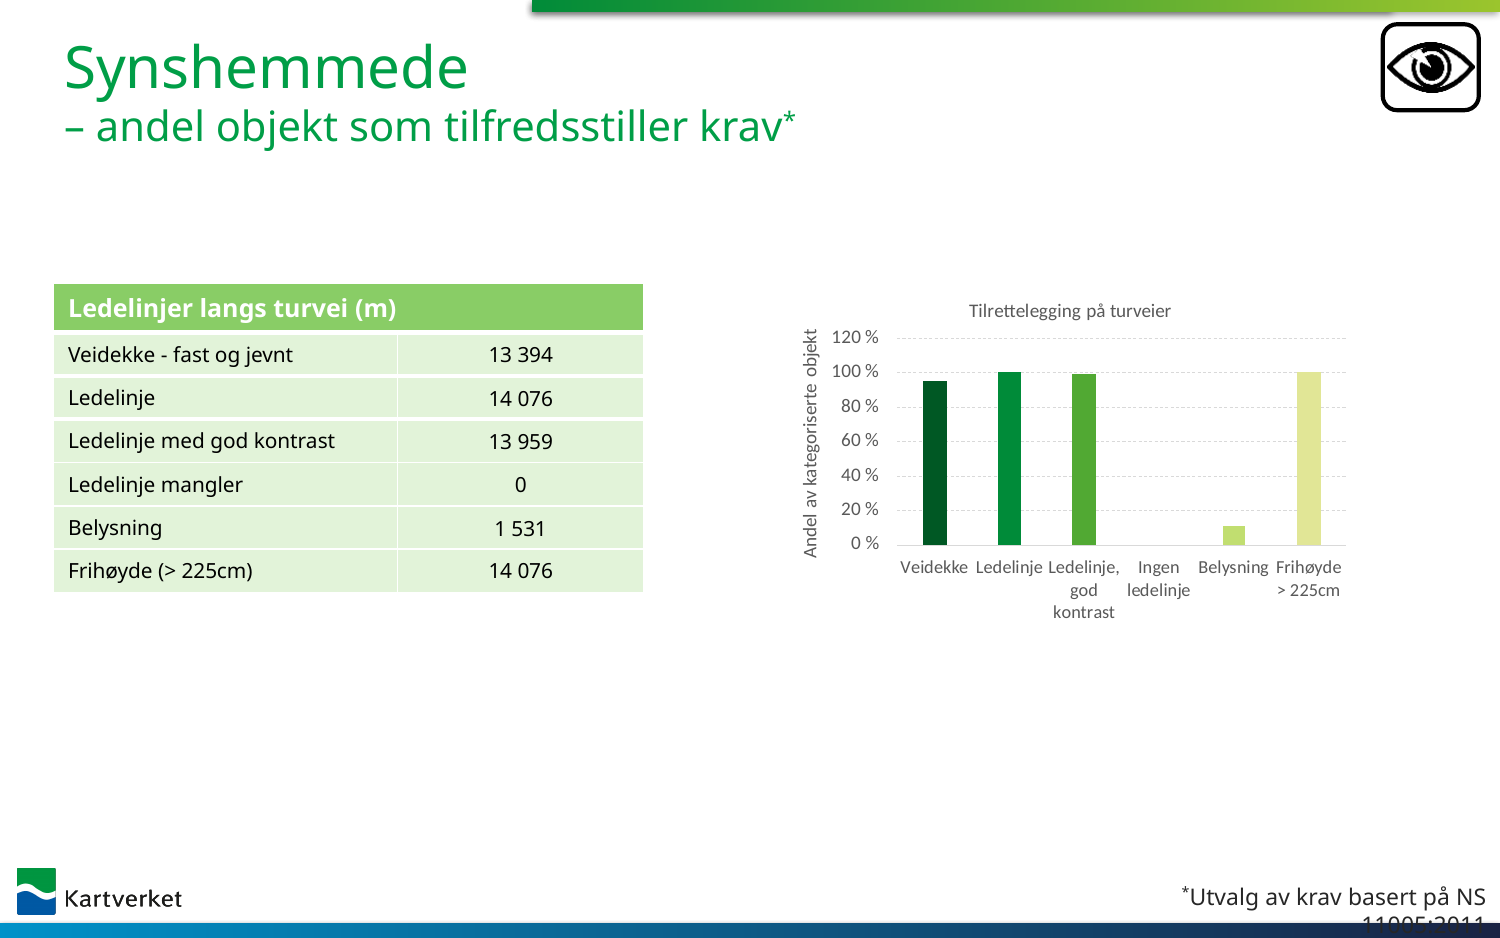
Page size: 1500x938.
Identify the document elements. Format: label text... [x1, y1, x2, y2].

table_cell Ledelinje med god kontrast [54, 421, 397, 462]
table_cell Belysning [54, 507, 397, 548]
table_cell Ledelinje mangler [54, 463, 397, 505]
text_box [1382, 24, 1480, 111]
table_cell Ledelinje [54, 378, 397, 417]
text_box *Utvalg av krav basert på NS 11005:2011 [1068, 873, 1500, 938]
table_cell 14 076 [398, 550, 643, 592]
table_cell Frihøyde (> 225cm) [54, 550, 397, 592]
table_cell 13 959 [398, 421, 643, 462]
table_cell 0 [398, 463, 643, 505]
text_box Synshemmede – andel objekt som tilfredsstiller krav* [49, 24, 1431, 158]
table_cell 1 531 [398, 507, 643, 548]
table_header Ledelinjer langs turvei (m) [54, 284, 643, 330]
picture [791, 291, 1349, 630]
table_cell 14 076 [398, 378, 643, 417]
table_cell Veidekke - fast og jevnt [54, 335, 397, 374]
table_cell 13 394 [398, 335, 643, 374]
